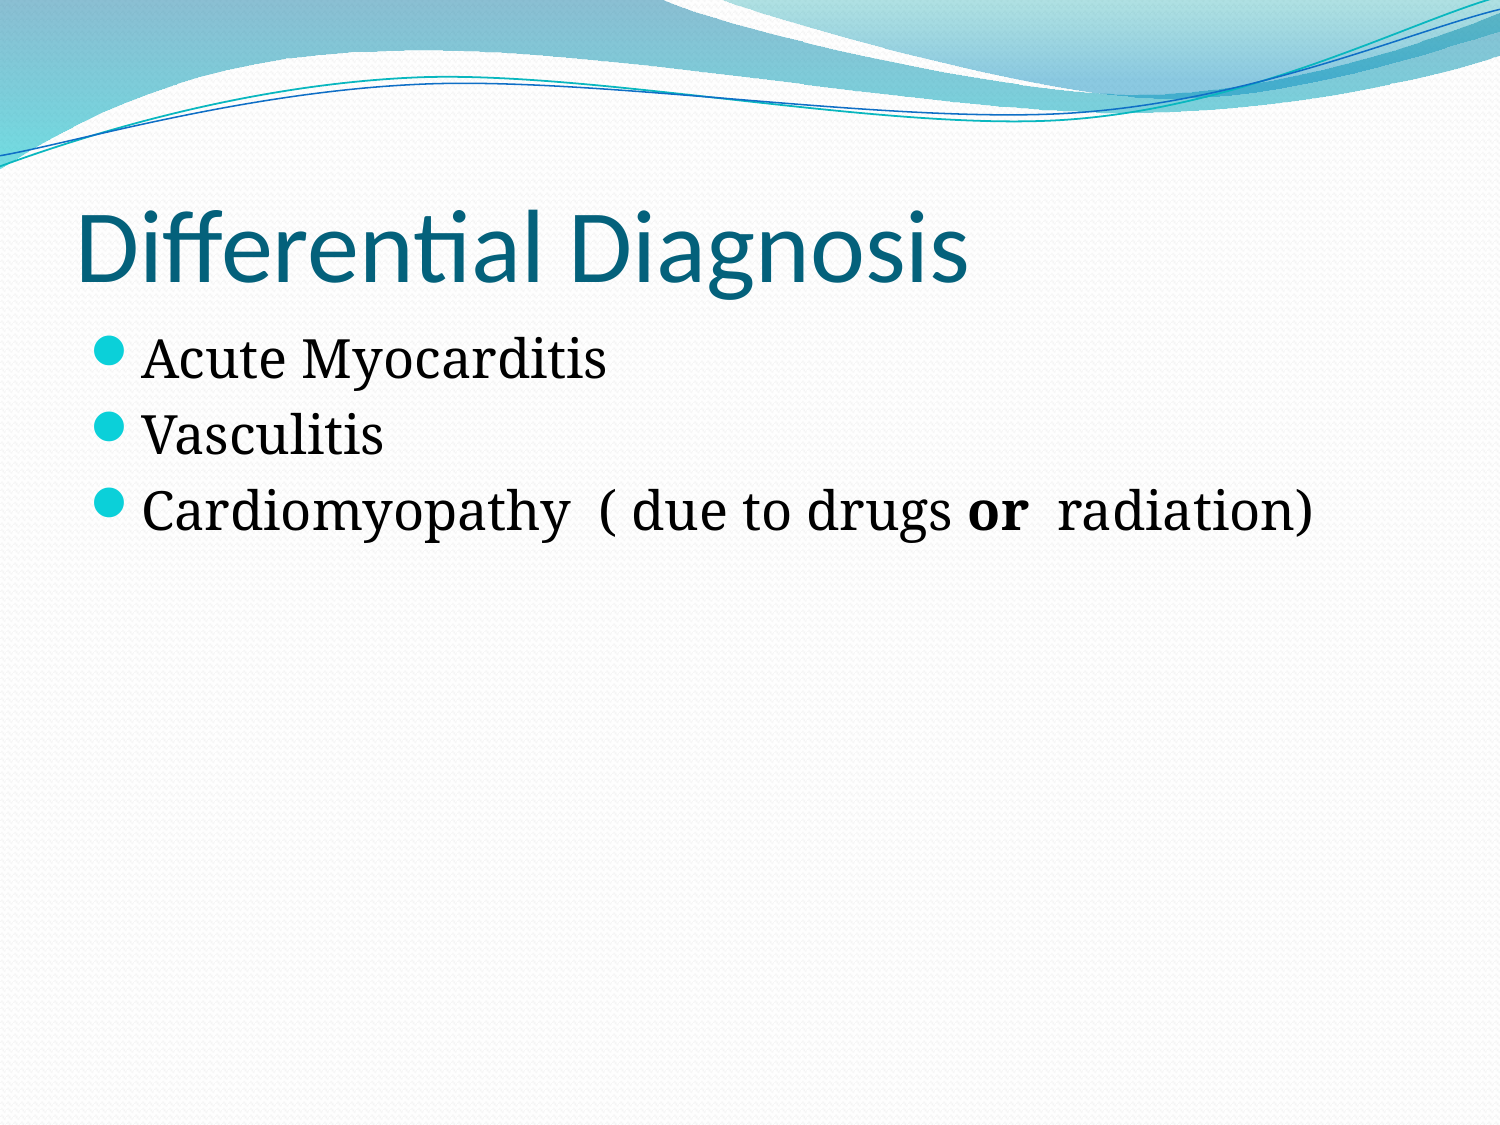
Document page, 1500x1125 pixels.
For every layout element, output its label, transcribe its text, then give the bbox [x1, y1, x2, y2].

list Acute Myocarditis Vasculitis Cardiomyopathy ( due to drugs or radiation) [75, 317, 1425, 1038]
title Differential Diagnosis [75, 115, 1425, 303]
